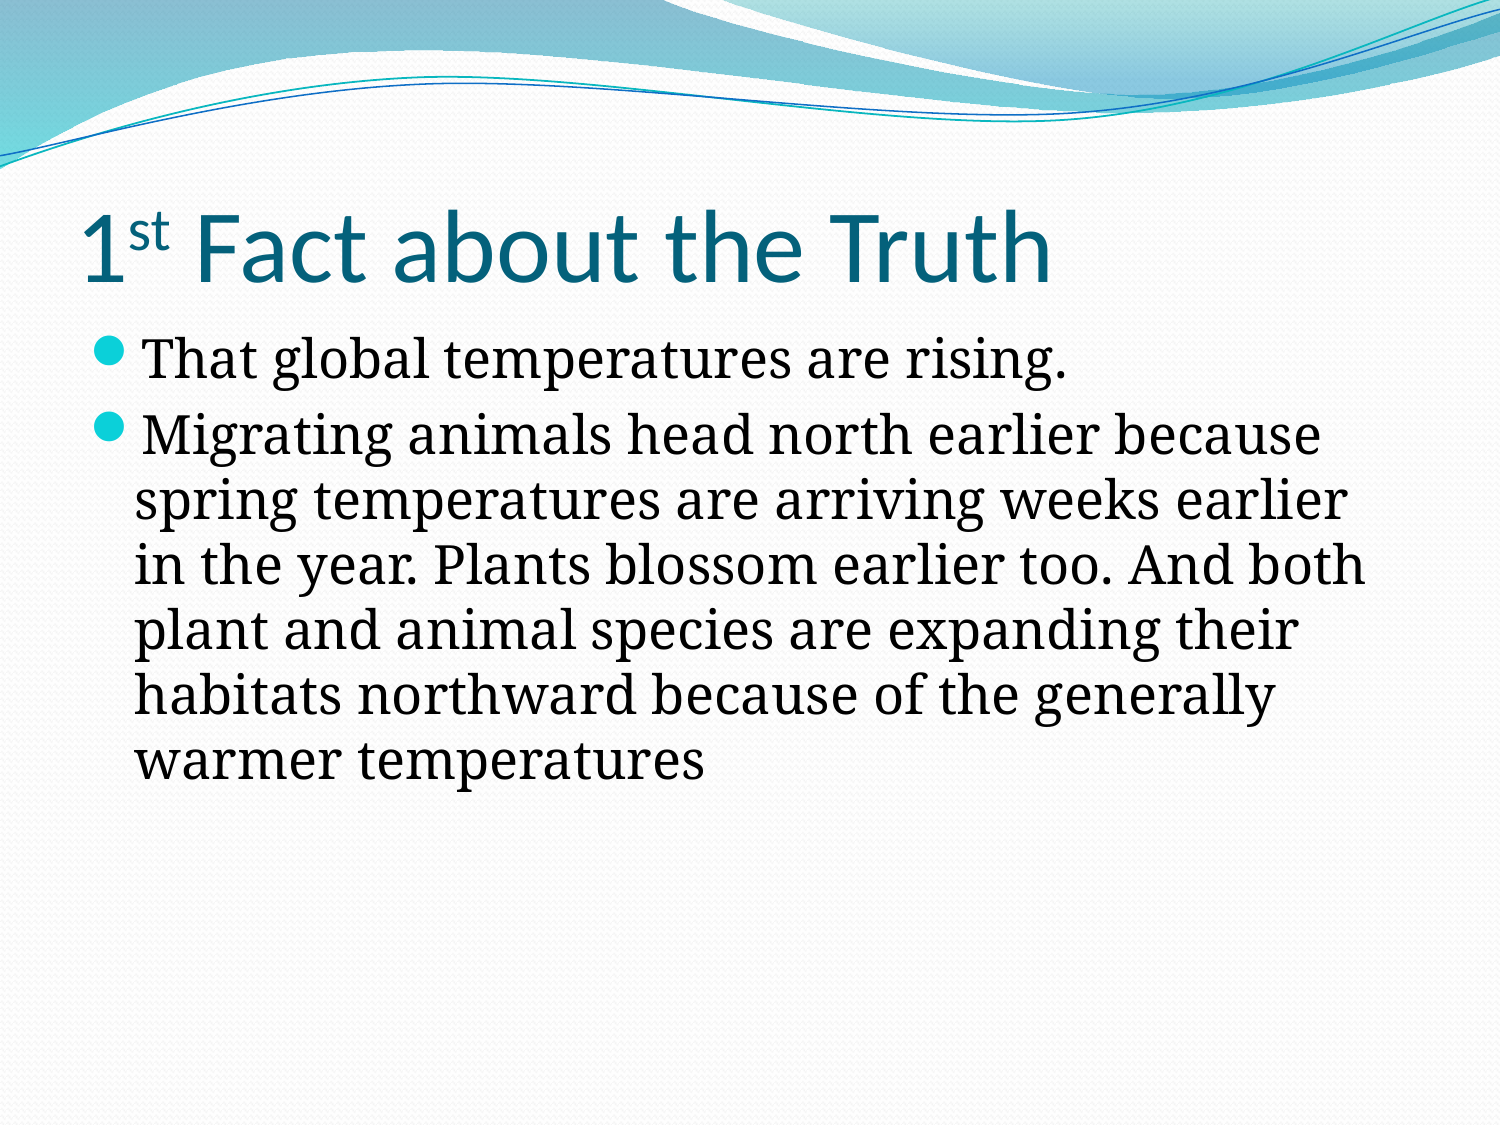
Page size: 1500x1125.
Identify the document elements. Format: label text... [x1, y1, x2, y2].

title 1st Fact about the Truth [75, 115, 1425, 303]
list That global temperatures are rising. Migrating animals head north earlier because spring temperatures are arriving weeks earlier in the year. Plants blossom earlier too. And both plant and animal species are expanding their habitats northward because of the generally warmer temperatures [75, 317, 1425, 1038]
